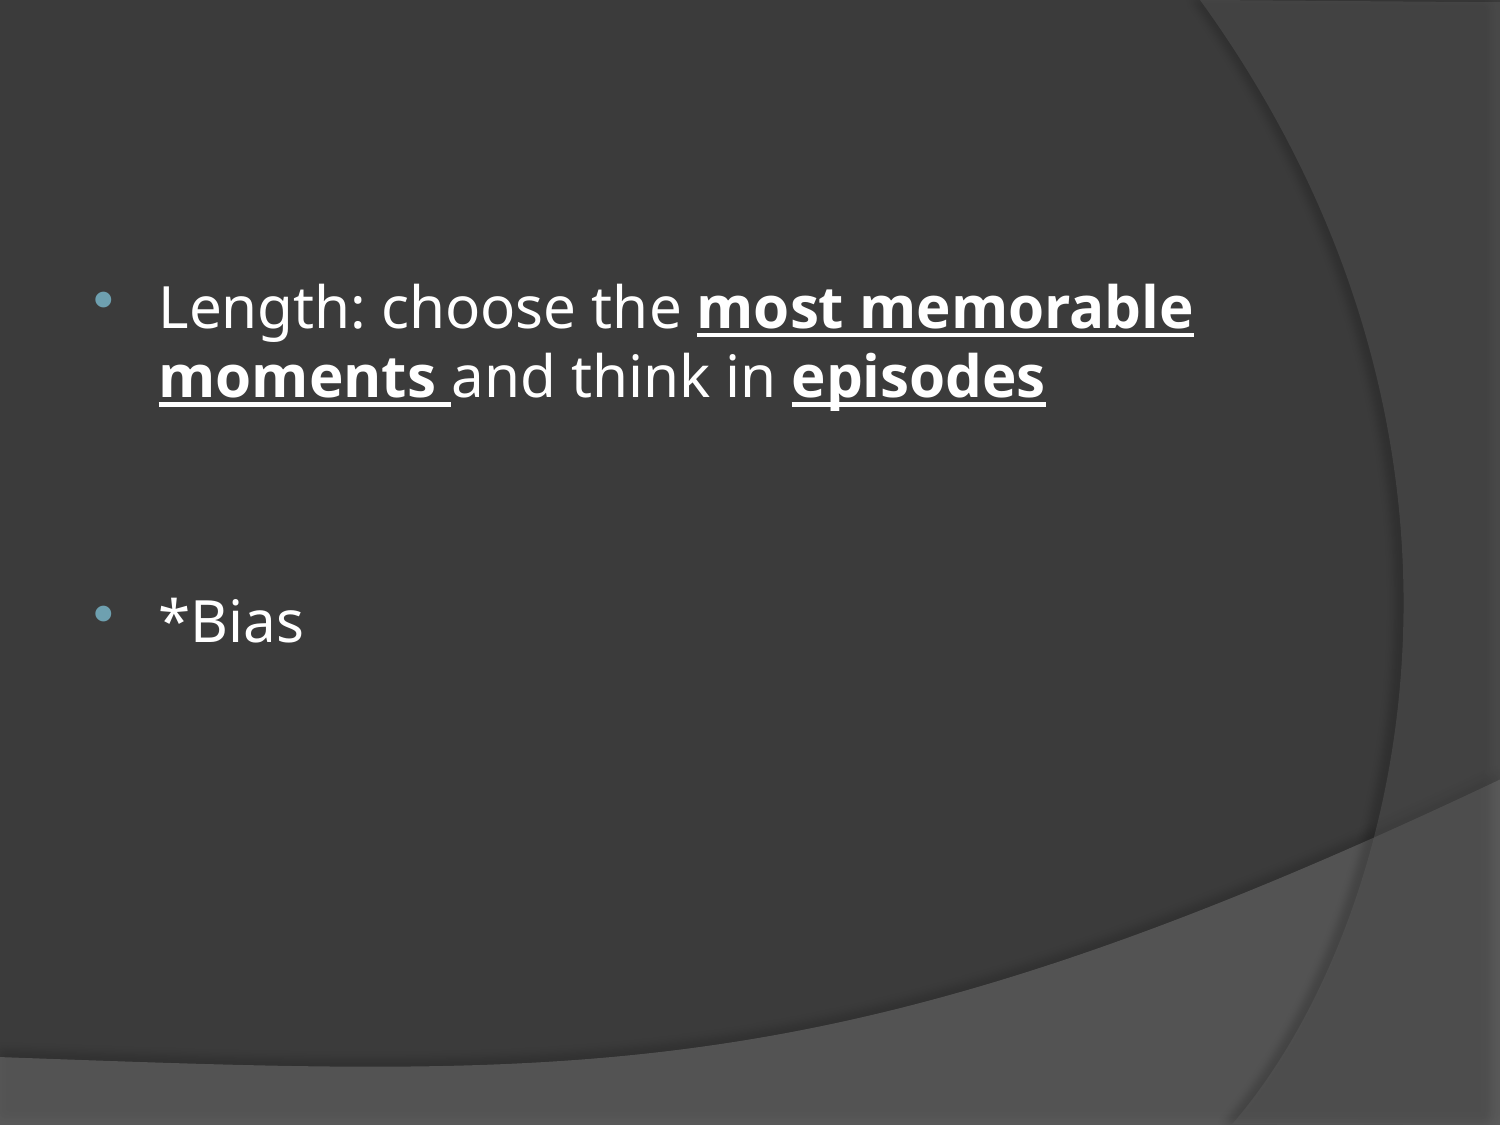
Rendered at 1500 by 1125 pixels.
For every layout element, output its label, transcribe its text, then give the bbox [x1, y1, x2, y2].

list Length: choose the most memorable moments and think in episodes *Bias [75, 262, 1300, 1005]
